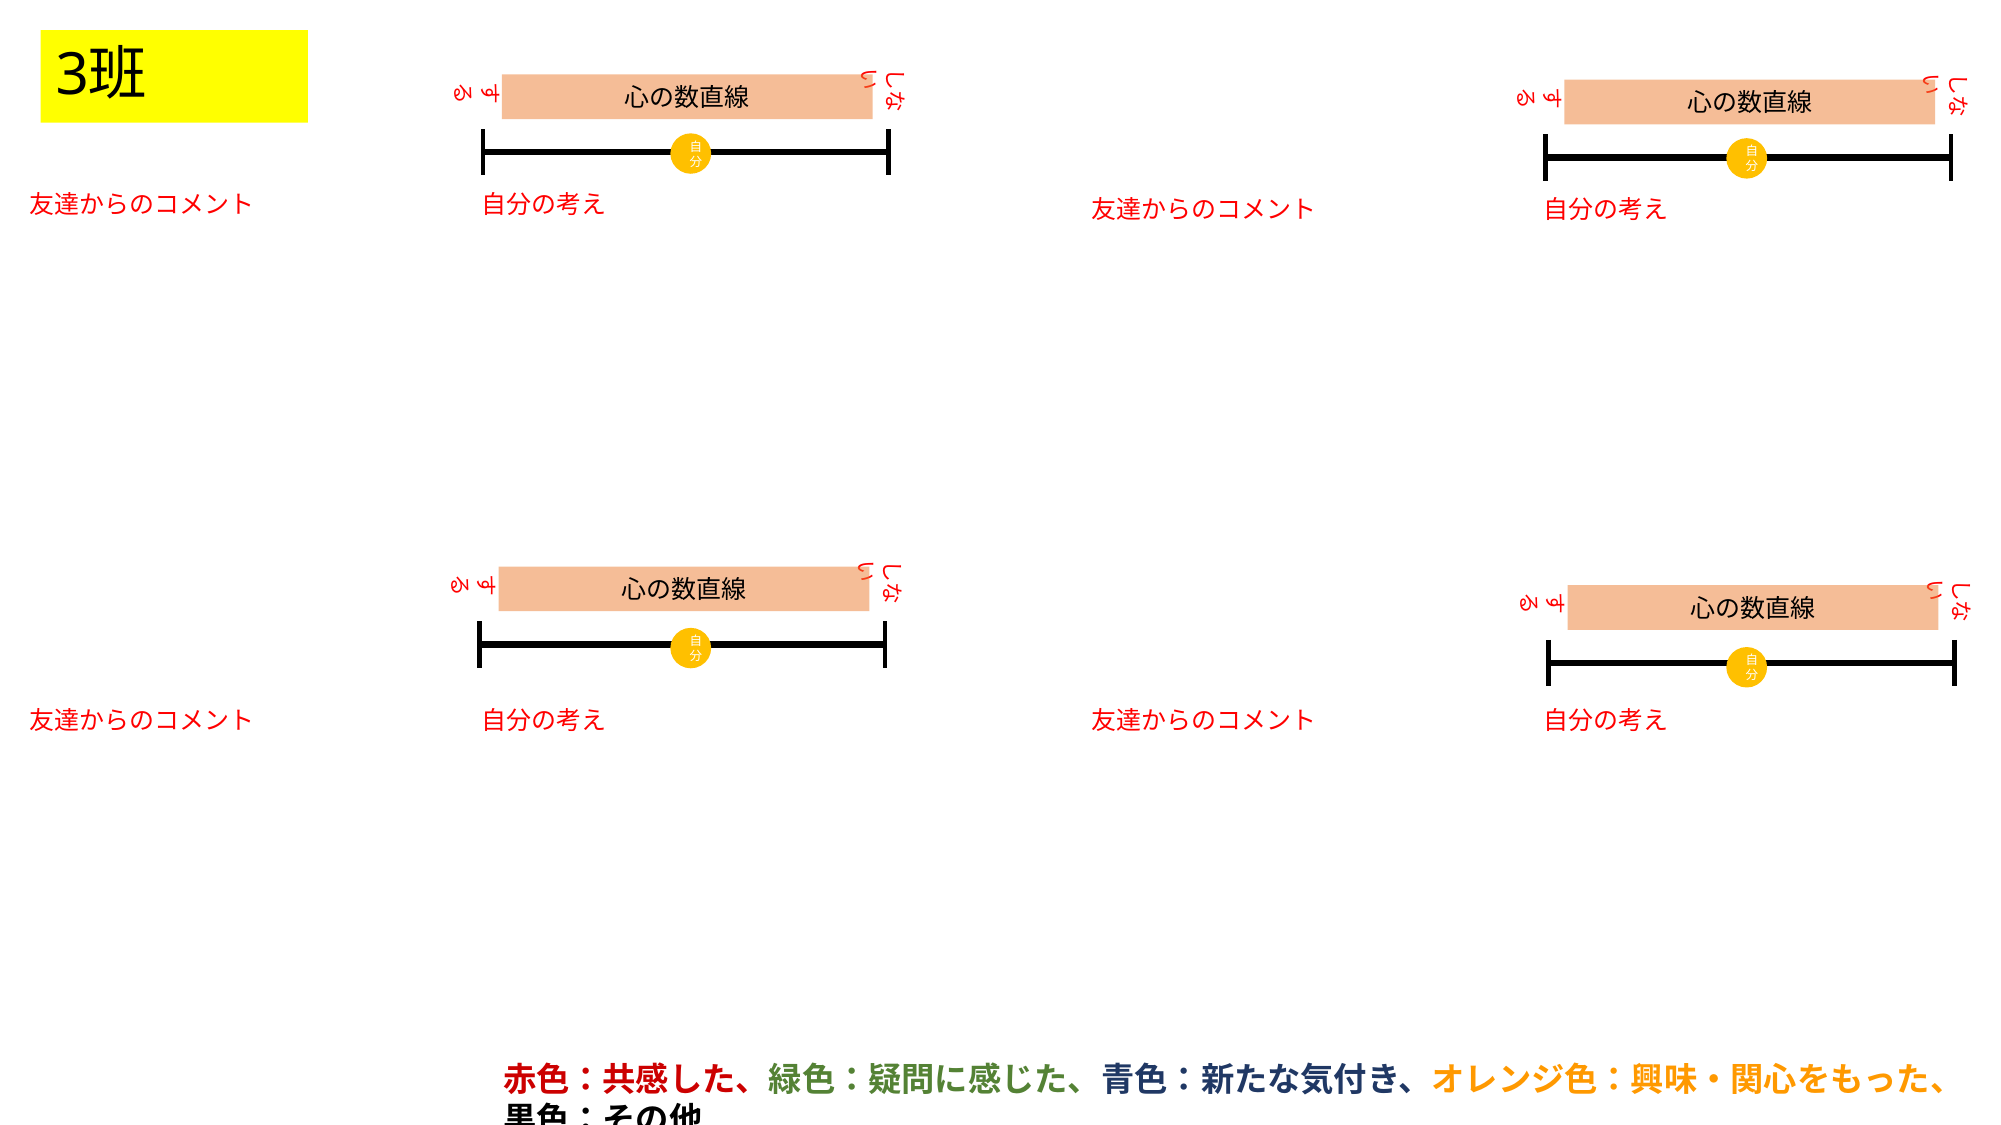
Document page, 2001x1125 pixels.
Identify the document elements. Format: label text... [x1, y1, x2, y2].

list 3班 [40, 30, 308, 123]
text_box 自分 [670, 133, 712, 174]
text_box 自分 [1726, 647, 1768, 688]
text_box 自分 [670, 627, 712, 669]
text_box 自分 [1726, 138, 1768, 179]
